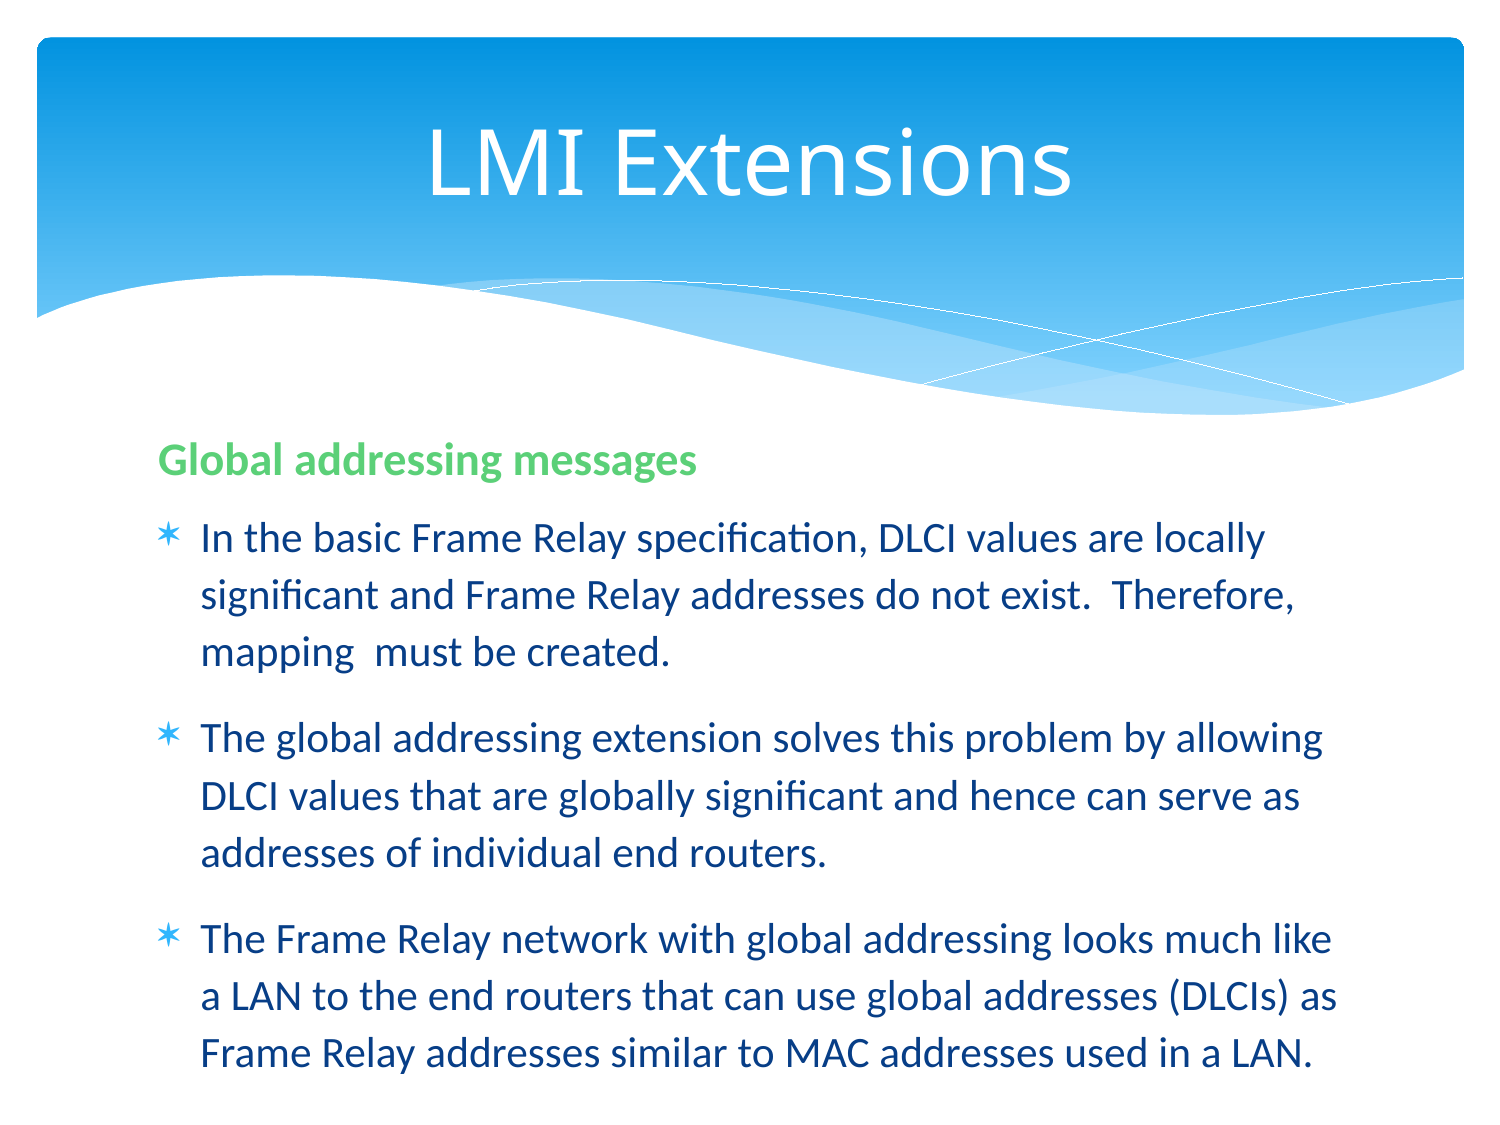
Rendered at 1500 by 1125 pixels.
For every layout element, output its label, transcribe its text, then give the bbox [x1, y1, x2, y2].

list Global addressing messages In the basic Frame Relay specification, DLCI values are locally significant and Frame Relay addresses do not exist. Therefore, mapping must be created. The global addressing extension solves this problem by allowing DLCI values that are globally significant and hence can serve as addresses of individual end routers. The Frame Relay network with global addressing looks much like a LAN to the end routers that can use global addresses (DLCIs) as Frame Relay addresses similar to MAC addresses used in a LAN. [143, 410, 1359, 1097]
title LMI Extensions [75, 55, 1425, 261]
